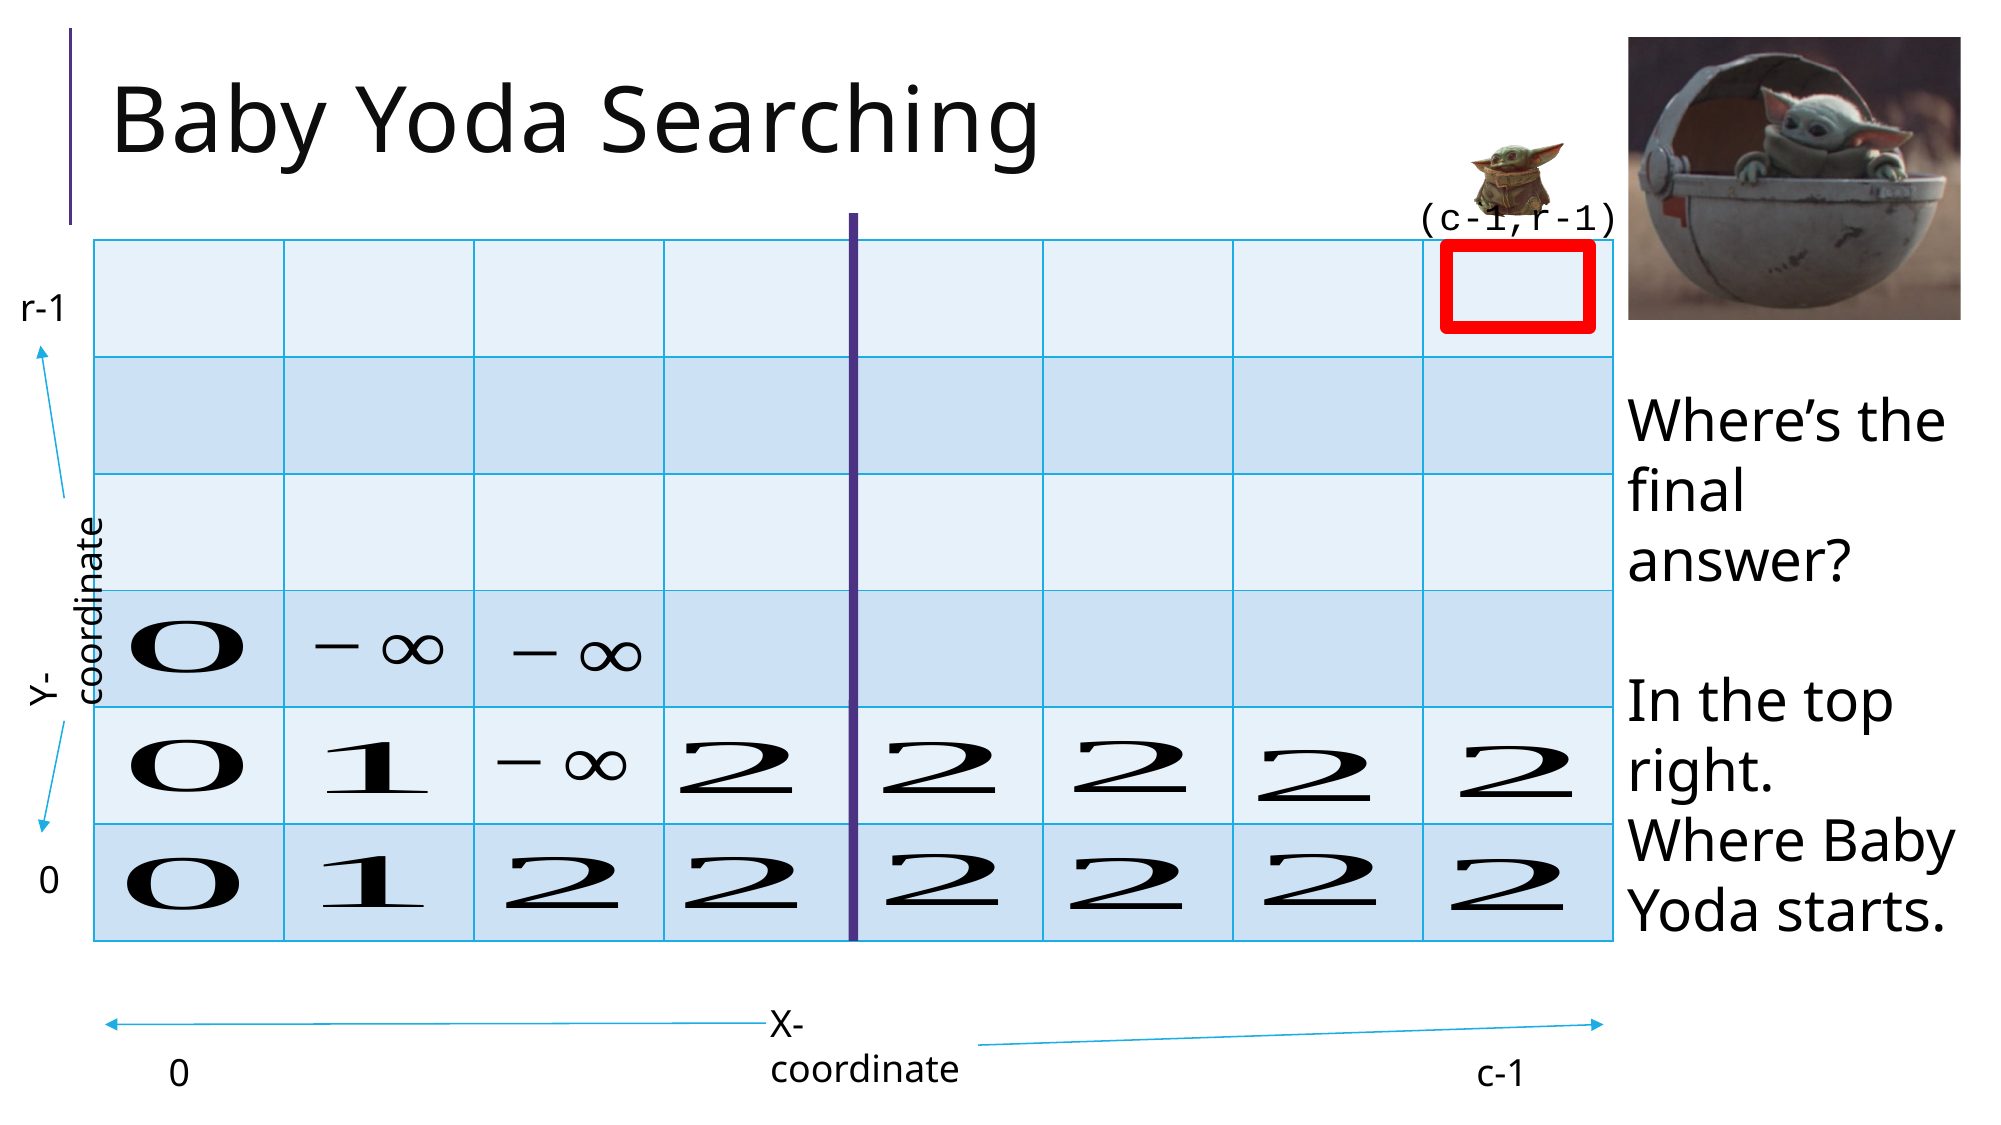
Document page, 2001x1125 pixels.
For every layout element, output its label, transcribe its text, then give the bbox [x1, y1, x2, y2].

text_box r-1 [5, 277, 108, 337]
picture [1628, 37, 1962, 320]
title Baby Yoda Searching [94, 43, 1621, 210]
text_box (c-1,r-1) [1402, 185, 1456, 245]
text_box c-1 [1461, 1041, 1565, 1102]
text_box Y-coordinate [11, 498, 117, 721]
text_box 0 [23, 848, 94, 909]
text_box X-coordinate [755, 992, 979, 1098]
picture [1457, 120, 1575, 237]
text_box [1445, 244, 1591, 329]
text_box 0 [153, 1041, 224, 1102]
text_box (c-1,r-1) [1575, 185, 1621, 245]
text_box Where’s the final answer? In the top right. Where Baby Yoda starts. [1612, 375, 1981, 951]
